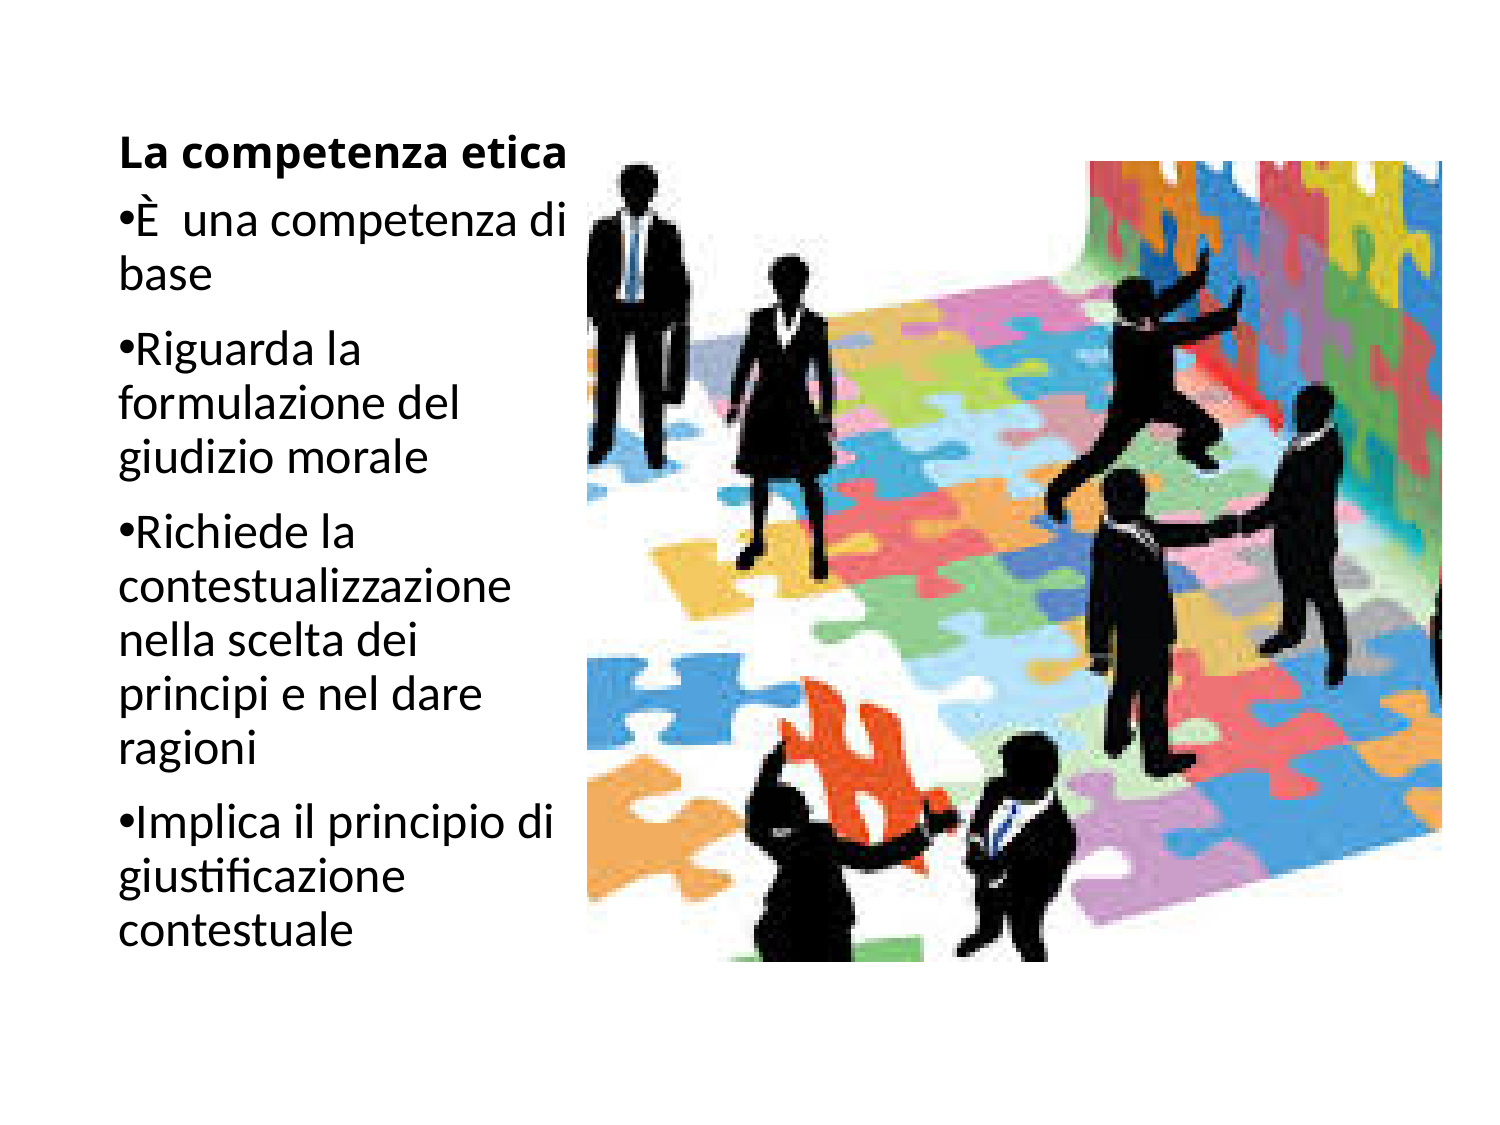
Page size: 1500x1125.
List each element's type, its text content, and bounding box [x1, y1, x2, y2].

title La competenza etica [103, 75, 588, 185]
picture [587, 161, 1443, 962]
list È una competenza di base Riguarda la formulazione del giudizio morale Richiede la contestualizzazione nella scelta dei principi e nel dare ragioni Implica il principio di giustificazione contestuale [103, 185, 588, 963]
